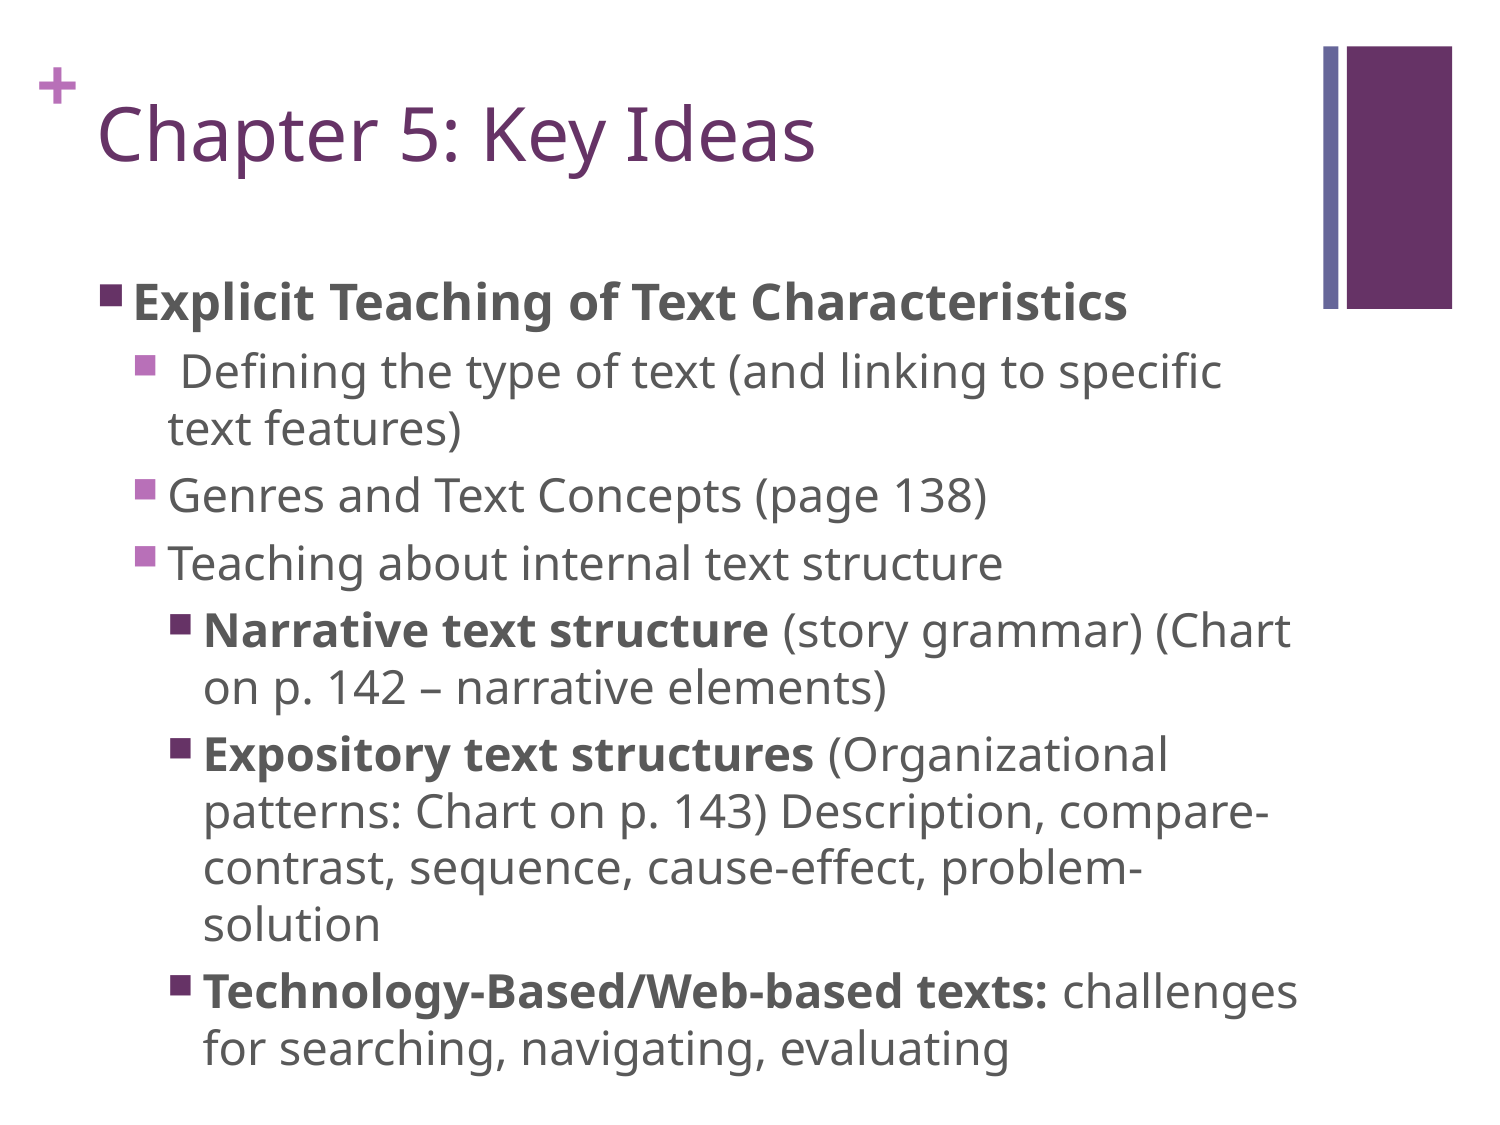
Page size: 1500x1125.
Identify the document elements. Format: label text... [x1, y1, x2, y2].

title Chapter 5: Key Ideas [81, 79, 1322, 262]
list Explicit Teaching of Text Characteristics Defining the type of text (and linking to specific text features) Genres and Text Concepts (page 138) Teaching about internal text structure Narrative text structure (story grammar) (Chart on p. 142 – narrative elements) Expository text structures (Organizational patterns: Chart on p. 143) Description, compare-contrast, sequence, cause-effect, problem-solution Technology-Based/Web-based texts: challenges for searching, navigating, evaluating [81, 262, 1322, 1100]
